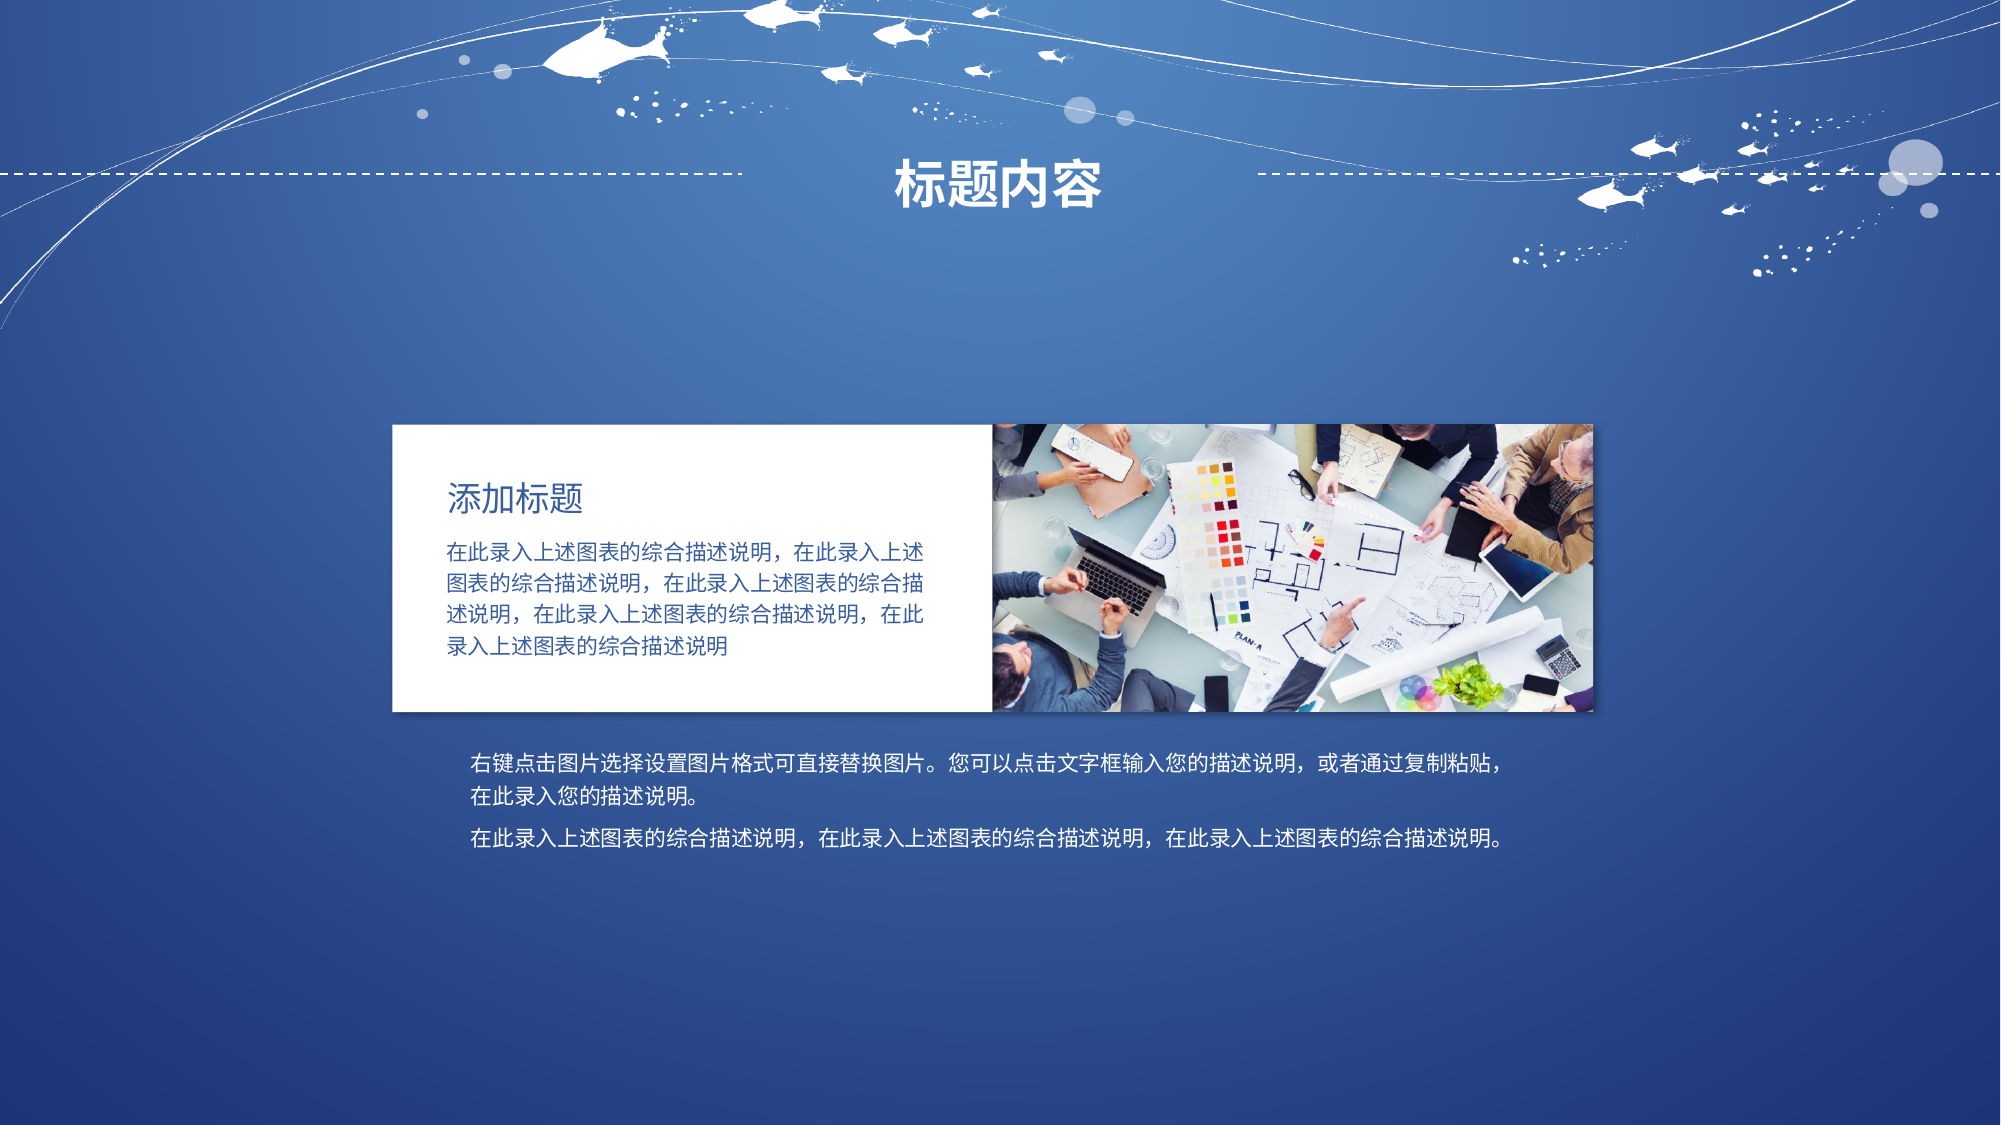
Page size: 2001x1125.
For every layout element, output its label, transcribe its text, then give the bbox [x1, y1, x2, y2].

picture [0, 0, 2001, 1125]
text_box 右键点击图片选择设置图片格式可直接替换图片。您可以点击文字框输入您的描述说明，或者通过复制粘贴，在此录入您的描述说明。 在此录入上述图表的综合描述说明，在此录入上述图表的综合描述说明，在此录入上述图表的综合描述说明。 [459, 735, 1531, 857]
text_box [1000, 424, 1594, 712]
text_box 添加标题 [436, 471, 596, 525]
text_box 在此录入上述图表的综合描述说明，在此录入上述图表的综合描述说明，在此录入上述图表的综合描述说明，在此录入上述图表的综合描述说明，在此录入上述图表的综合描述说明 [435, 527, 952, 665]
text_box [392, 424, 993, 713]
